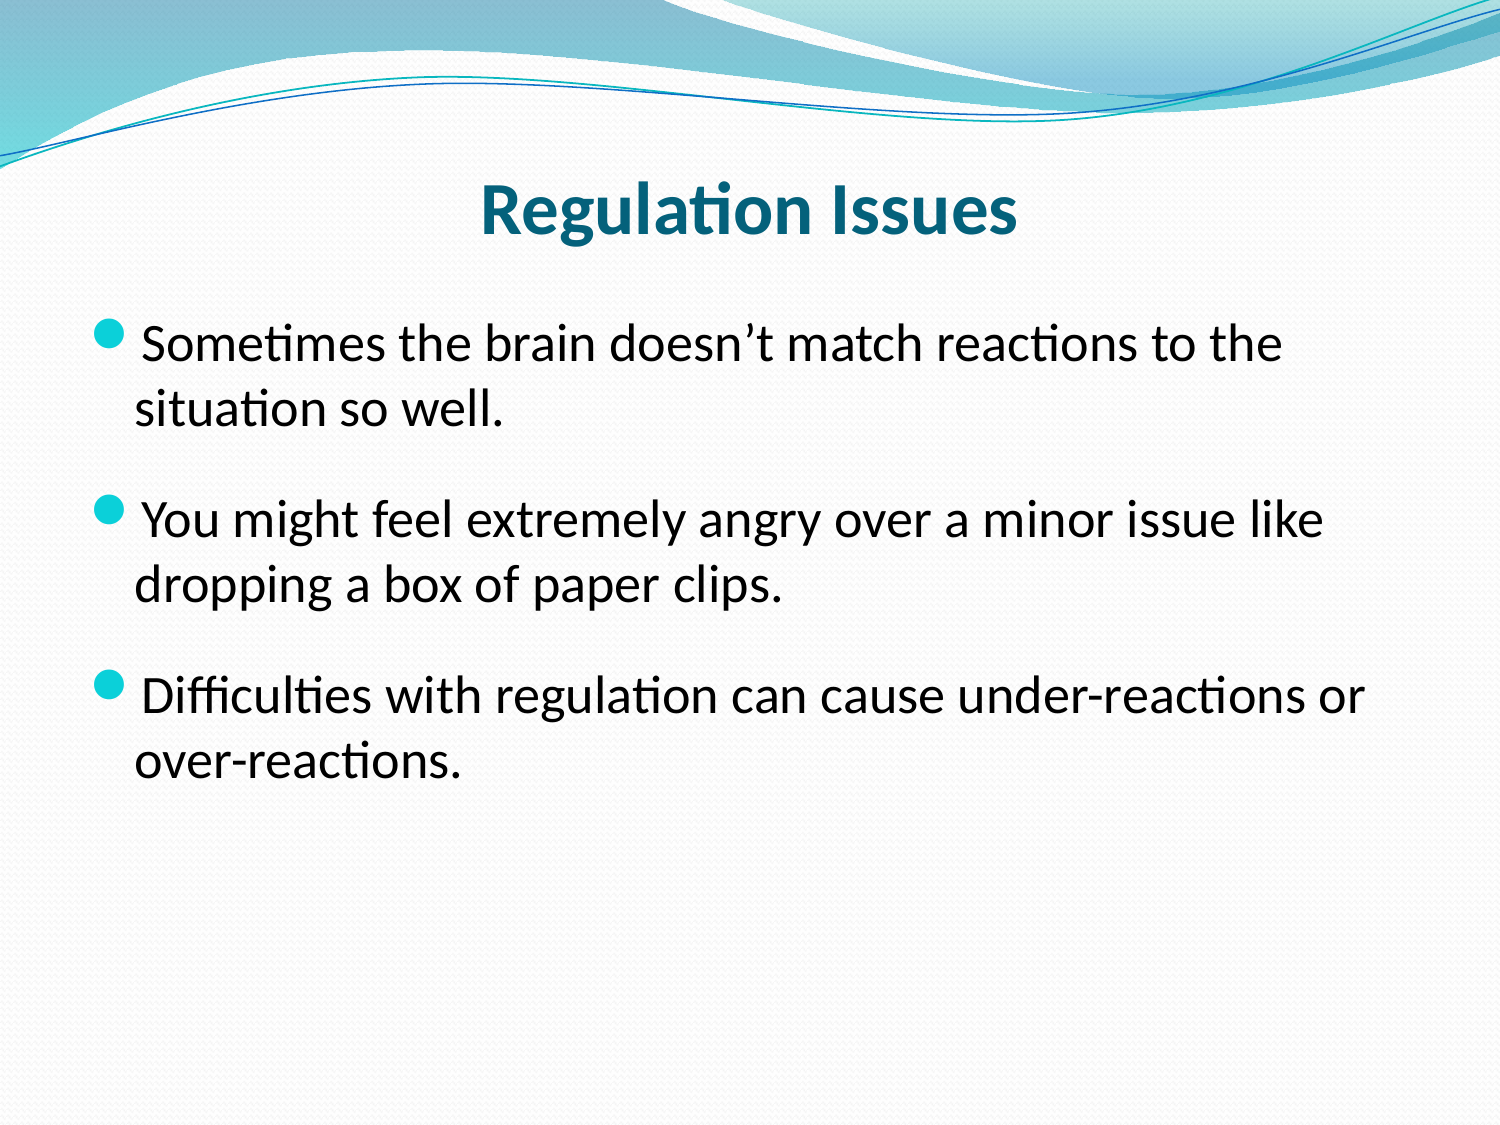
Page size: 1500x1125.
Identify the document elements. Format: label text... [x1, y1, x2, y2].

title Regulation Issues [75, 115, 1425, 250]
list Sometimes the brain doesn’t match reactions to the situation so well. You might feel extremely angry over a minor issue like dropping a box of paper clips. Difficulties with regulation can cause under-reactions or over-reactions. [75, 299, 1425, 1038]
